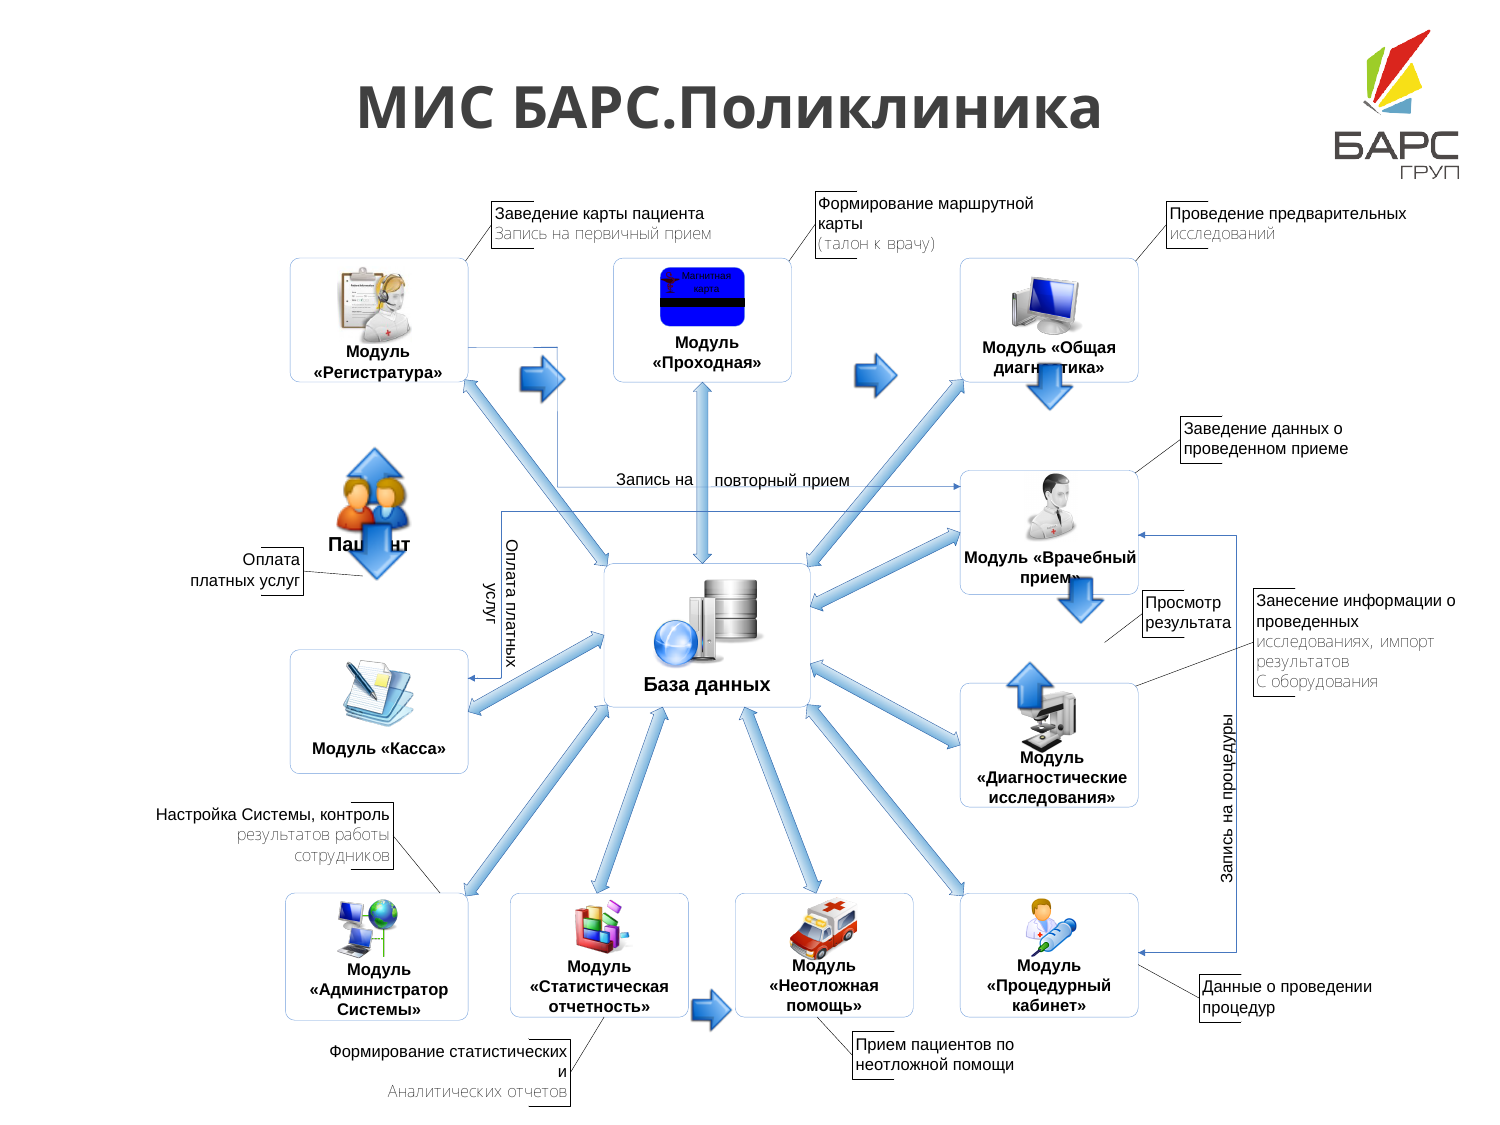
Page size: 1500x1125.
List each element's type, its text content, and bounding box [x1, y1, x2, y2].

title МИС БАРС.Поликлиника [0, 0, 1286, 167]
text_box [4, 163, 1500, 1125]
picture [1288, 0, 1500, 163]
